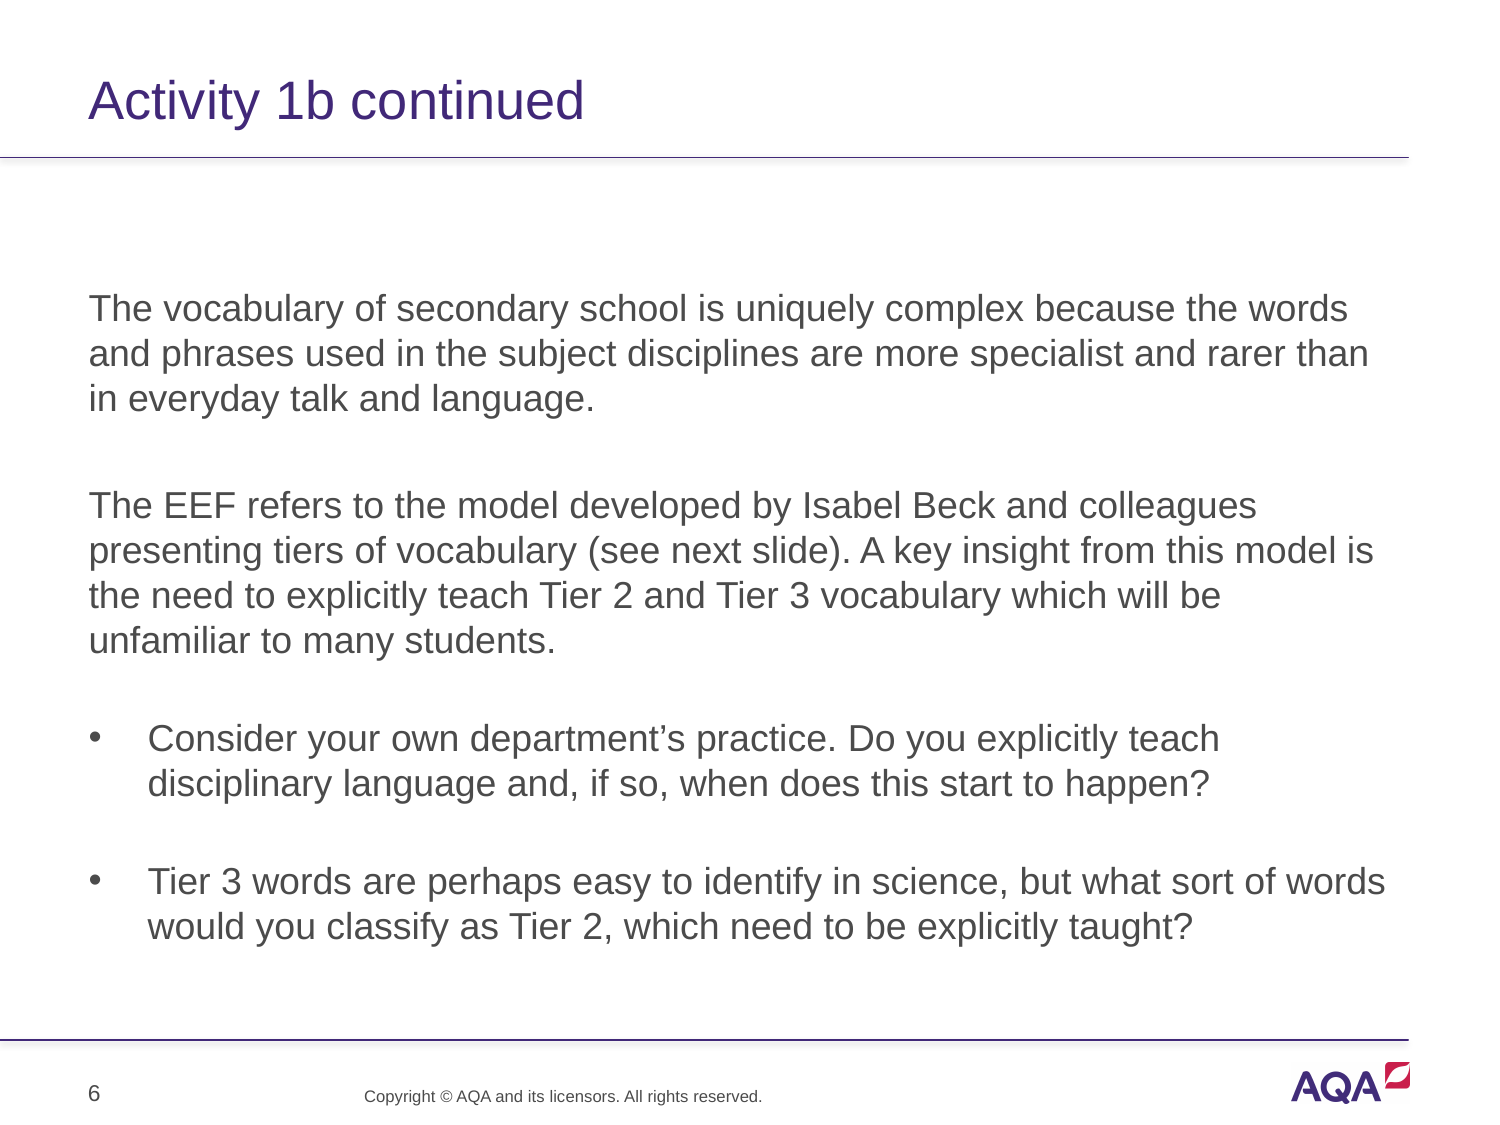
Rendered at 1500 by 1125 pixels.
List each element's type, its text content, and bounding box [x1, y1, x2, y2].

title Activity 1b continued [88, 72, 1409, 144]
list The vocabulary of secondary school is uniquely complex because the words and phrases used in the subject disciplines are more specialist and rarer than in everyday talk and language. The EEF refers to the model developed by Isabel Beck and colleagues presenting tiers of vocabulary (see next slide). A key insight from this model is the need to explicitly teach Tier 2 and Tier 3 vocabulary which will be unfamiliar to many students. Consider your own department’s practice. Do you explicitly teach disciplinary language and, if so, when does this start to happen? Tier 3 words are perhaps easy to identify in science, but what sort of words would you classify as Tier 2, which need to be explicitly taught? [88, 284, 1409, 1007]
picture [1291, 1062, 1410, 1104]
slide_number 6 [72, 1062, 188, 1123]
footer Copyright © AQA and its licensors. All rights reserved. [324, 1084, 764, 1124]
